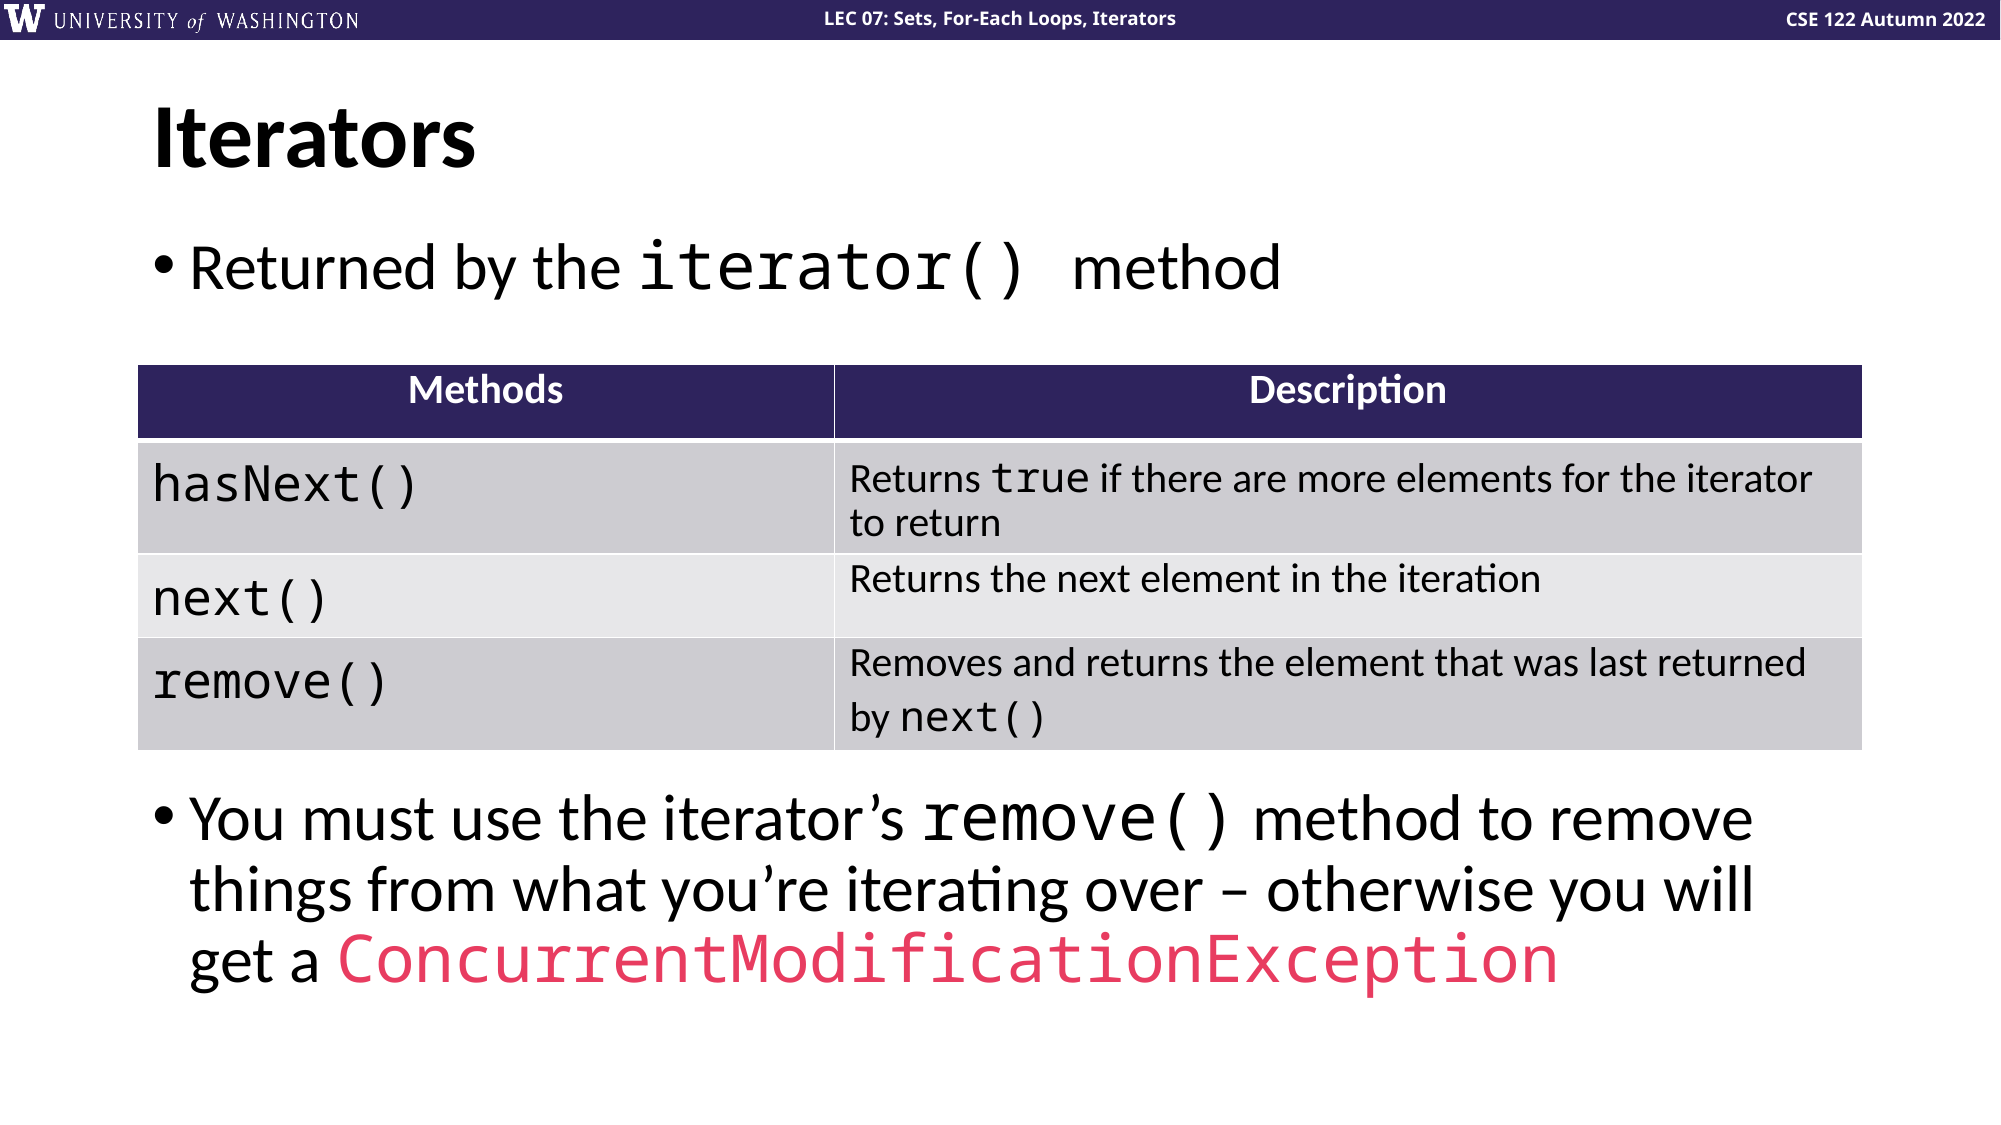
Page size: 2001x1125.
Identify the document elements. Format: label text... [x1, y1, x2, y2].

table_header Description [835, 365, 1862, 438]
list Returned by the iterator() method You must use the iterator’s remove() method to remove things from what you’re iterating over – otherwise you will get a ConcurrentModificationException [137, 752, 1863, 1014]
table_cell Returns the next element in the iteration [835, 555, 1862, 637]
title Iterators [137, 74, 1863, 200]
table_cell Returns true if there are more elements for the iterator to return [835, 443, 1862, 553]
table_header Methods [138, 365, 834, 438]
list Returned by the iterator() method You must use the iterator’s remove() method to remove things from what you’re iterating over – otherwise you will get a ConcurrentModificationException [137, 224, 1863, 364]
picture [4, 4, 358, 33]
table_cell next() [138, 555, 834, 637]
table_cell Removes and returns the element that was last returned by next() [835, 638, 1862, 750]
table_cell hasNext() [138, 443, 834, 553]
table_cell remove() [138, 638, 834, 750]
